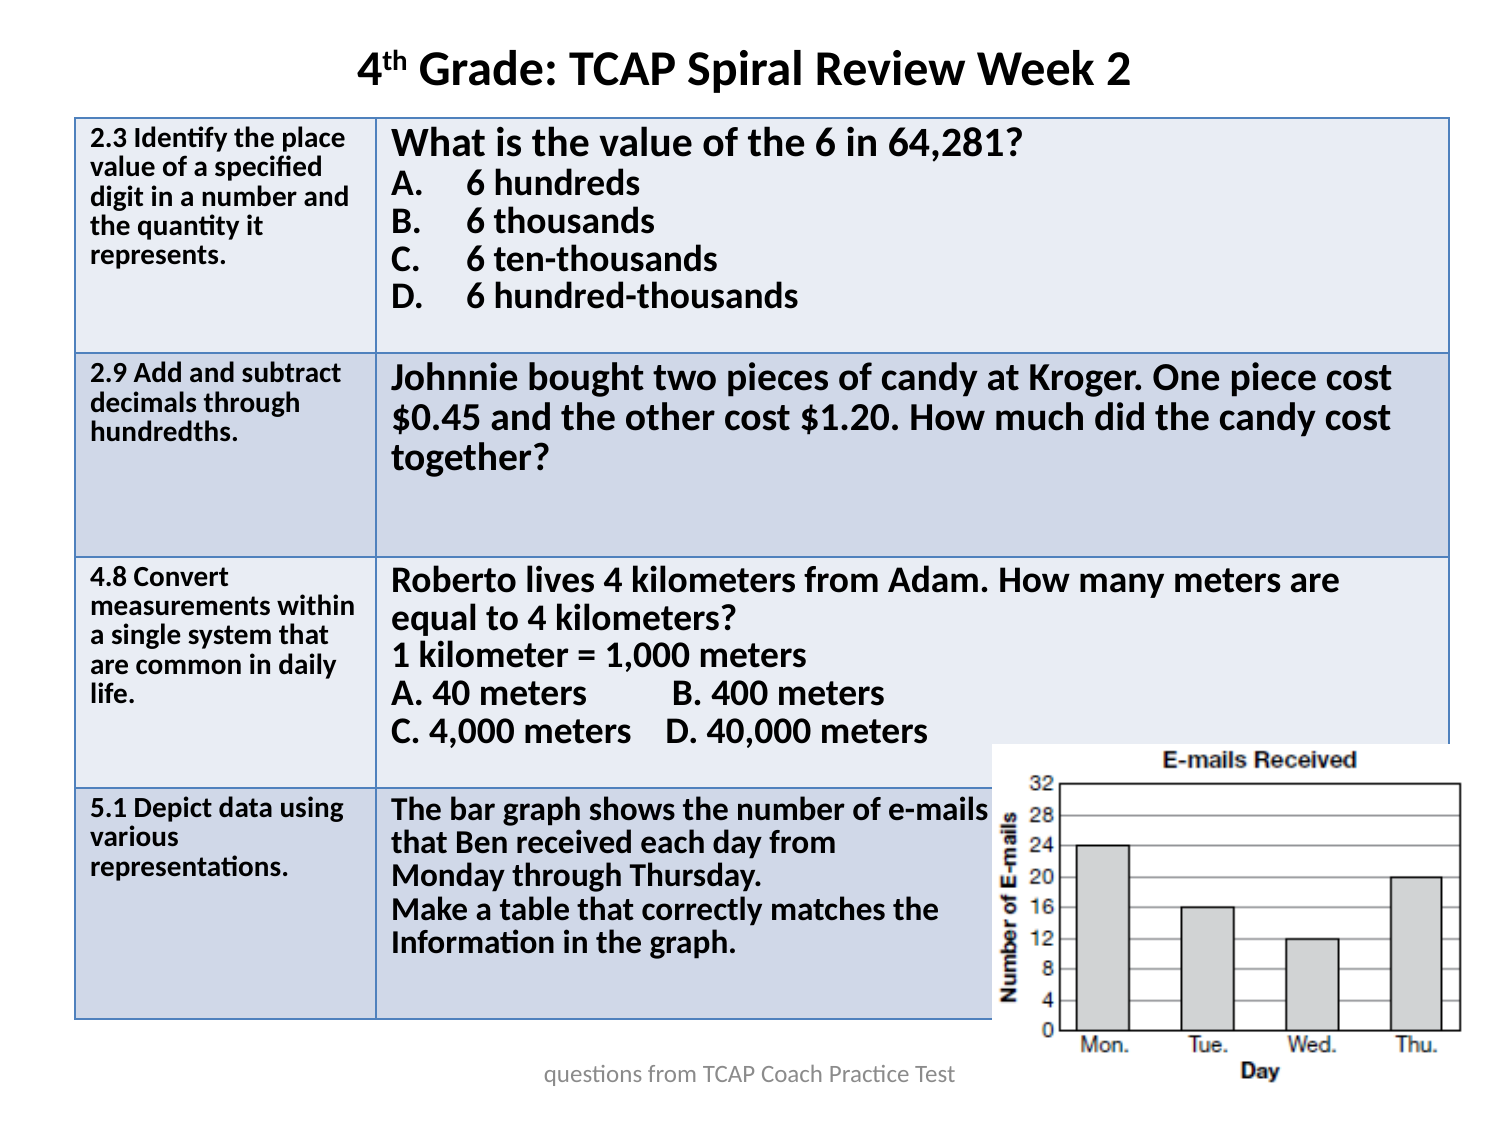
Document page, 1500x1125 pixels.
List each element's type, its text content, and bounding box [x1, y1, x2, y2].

picture [992, 744, 1484, 1091]
table_cell Roberto lives 4 kilometers from Adam. How many meters are equal to 4 kilometers? 1 kilometer = 1,000 meters A. 40 meters B. 400 meters C. 4,000 meters D. 40,000 meters [377, 558, 1448, 787]
table_cell 5.1 Depict data using various representations. [76, 789, 375, 1018]
table_header 2.3 Identify the place value of a specified digit in a number and the quantity it represents. [76, 119, 375, 352]
table_cell The bar graph shows the number of e-mails that Ben received each day from Monday through Thursday. Make a table that correctly matches the Information in the graph. [377, 789, 987, 1018]
table_header What is the value of the 6 in 64,281? 6 hundreds 6 thousands 6 ten-thousands 6 hundred-thousands [377, 119, 1448, 352]
title 4th Grade: TCAP Spiral Review Week 2 [74, 44, 1426, 86]
table_cell 2.9 Add and subtract decimals through hundredths. [76, 354, 375, 556]
table_cell Johnnie bought two pieces of candy at Kroger. One piece cost $0.45 and the other cost $1.20. How much did the candy cost together? [377, 354, 1448, 556]
footer questions from TCAP Coach Practice Test [512, 1042, 988, 1103]
table_cell 4.8 Convert measurements within a single system that are common in daily life. [76, 558, 375, 787]
